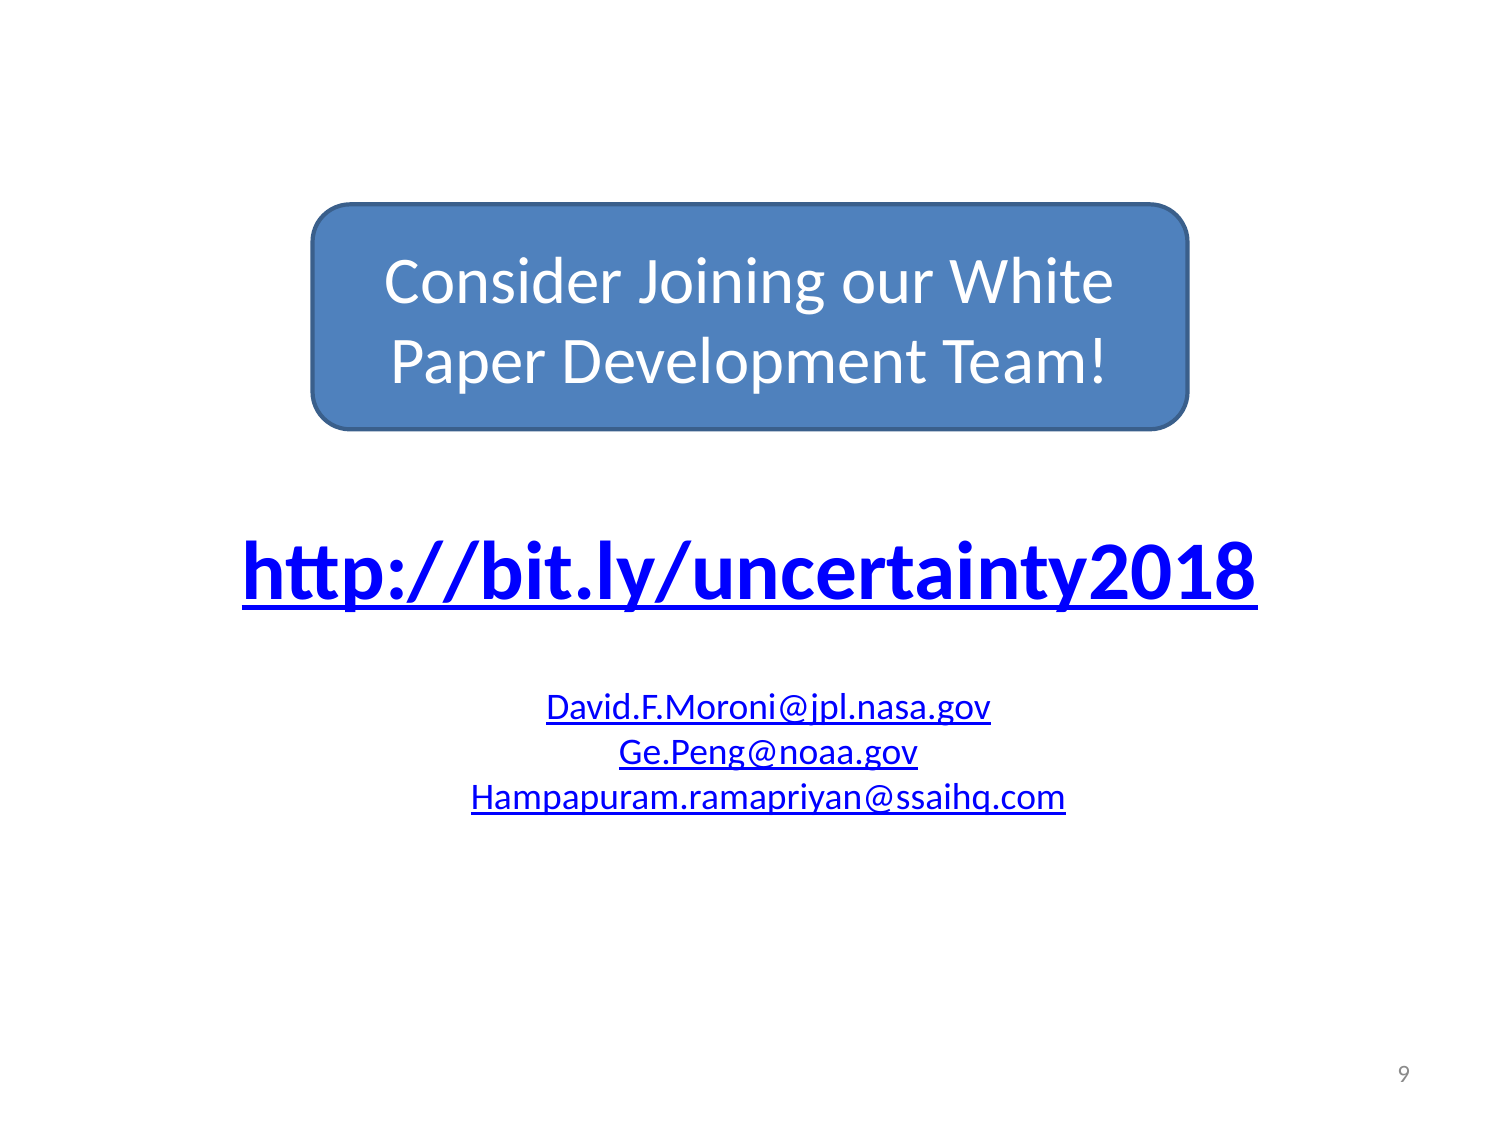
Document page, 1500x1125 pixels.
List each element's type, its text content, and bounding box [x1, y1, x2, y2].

text_box David.F.Moroni@jpl.nasa.gov Ge.Peng@noaa.gov Hampapuram.ramapriyan@ssaihq.com [274, 674, 1263, 825]
text_box Consider Joining our White Paper Development Team! [310, 202, 1190, 432]
slide_number 9 [1074, 1042, 1425, 1103]
text_box http://bit.ly/uncertainty2018 [226, 508, 1274, 624]
